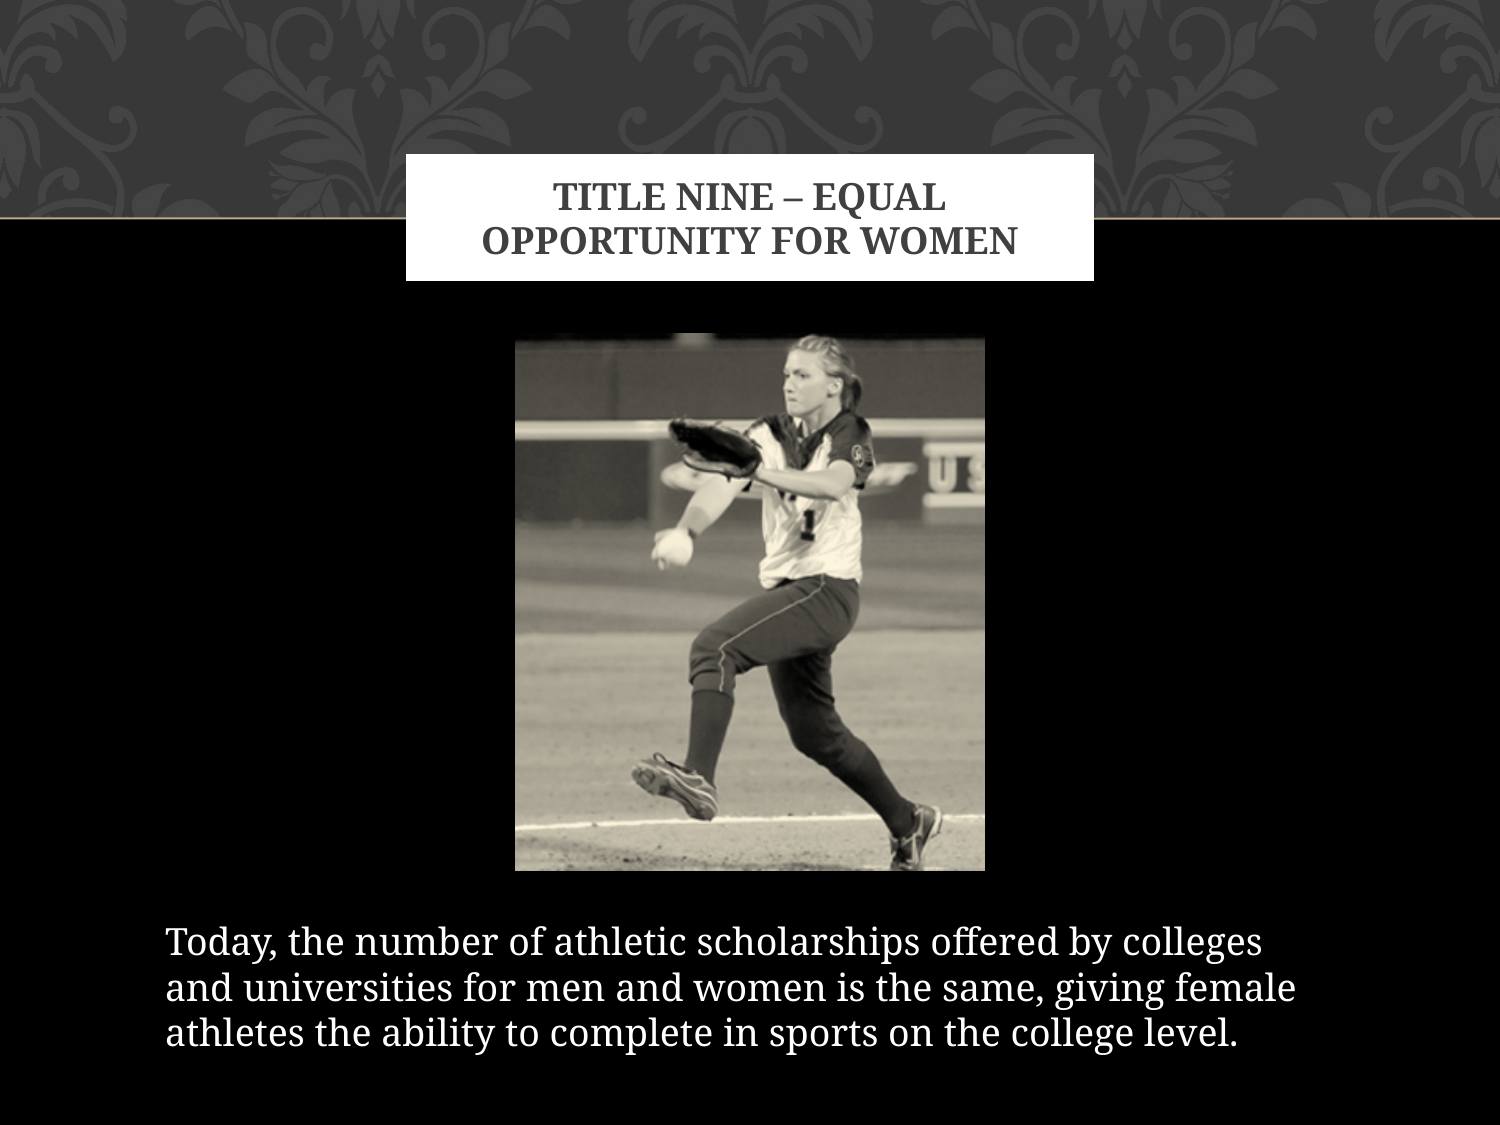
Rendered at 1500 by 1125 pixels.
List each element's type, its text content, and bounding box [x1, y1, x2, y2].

title Title Nine – Equal opportunity for women [406, 154, 1094, 281]
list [515, 332, 985, 871]
list Today, the number of athletic scholarships offered by colleges and universities for men and women is the same, giving female athletes the ability to complete in sports on the college level. [150, 904, 1325, 1075]
